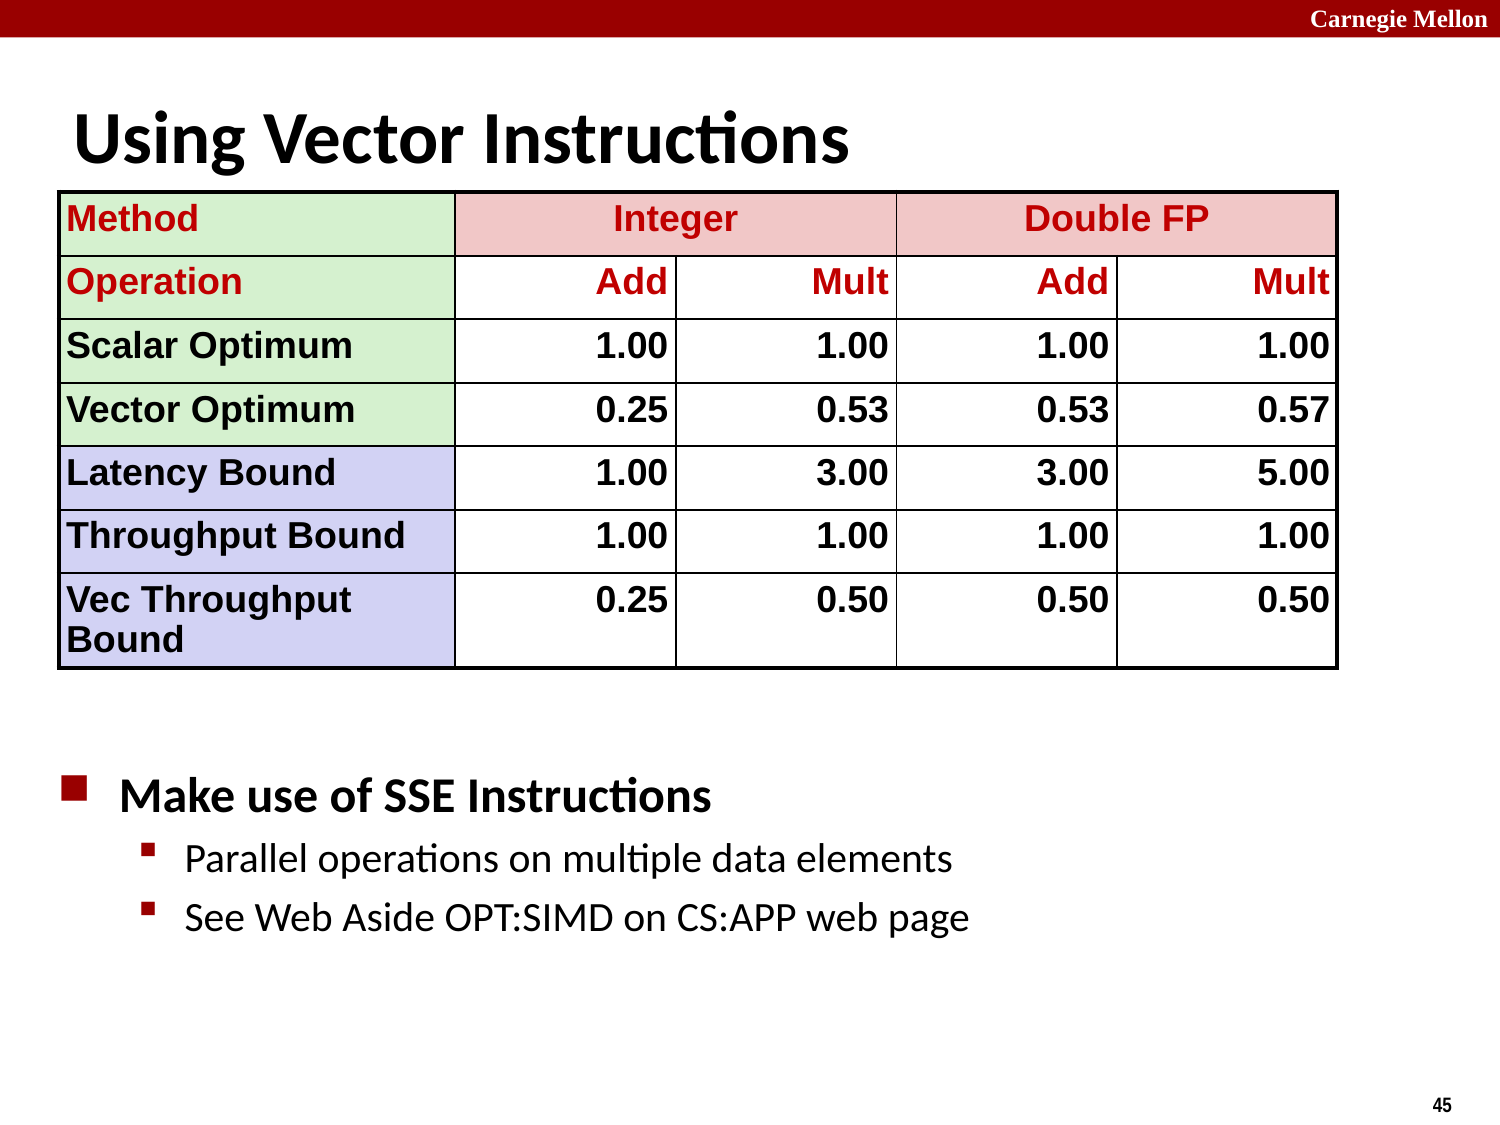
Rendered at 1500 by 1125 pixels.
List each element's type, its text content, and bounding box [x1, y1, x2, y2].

table_cell Add [897, 257, 1116, 318]
table_cell 1.00 [1118, 320, 1335, 382]
table_header Double FP [897, 194, 1335, 255]
table_cell 0.50 [677, 574, 896, 666]
table_cell Mult [1118, 257, 1335, 318]
table_cell Scalar Optimum [61, 320, 454, 382]
table_cell Add [456, 257, 675, 318]
title Using Vector Instructions [58, 71, 1305, 190]
table_cell Vec Throughput Bound [61, 574, 454, 666]
table_cell 0.25 [456, 384, 675, 445]
table_cell 0.57 [1118, 384, 1335, 445]
table_cell Latency Bound [61, 447, 454, 509]
table_cell Throughput Bound [61, 511, 454, 572]
table_cell 0.53 [897, 384, 1116, 445]
table_header Method [61, 194, 454, 255]
table_cell 3.00 [897, 447, 1116, 509]
table_cell 1.00 [456, 320, 675, 382]
table_cell 1.00 [677, 320, 896, 382]
list Make use of SSE Instructions Parallel operations on multiple data elements See Web Aside OPT:SIMD on CS:APP web page [47, 754, 1411, 1063]
table_cell 1.00 [1118, 511, 1335, 572]
table_cell 1.00 [897, 320, 1116, 382]
table_cell Mult [677, 257, 896, 318]
table_cell 1.00 [456, 447, 675, 509]
table_cell Vector Optimum [61, 384, 454, 445]
table_cell 0.50 [897, 574, 1116, 666]
table_cell 1.00 [677, 511, 896, 572]
table_cell 1.00 [456, 511, 675, 572]
table_cell 5.00 [1118, 447, 1335, 509]
table_cell 0.25 [456, 574, 675, 666]
table_cell Operation [61, 257, 454, 318]
table_cell 1.00 [897, 511, 1116, 572]
table_header Integer [456, 194, 896, 255]
table_cell 3.00 [677, 447, 896, 509]
table_cell 0.53 [677, 384, 896, 445]
table_cell 0.50 [1118, 574, 1335, 666]
